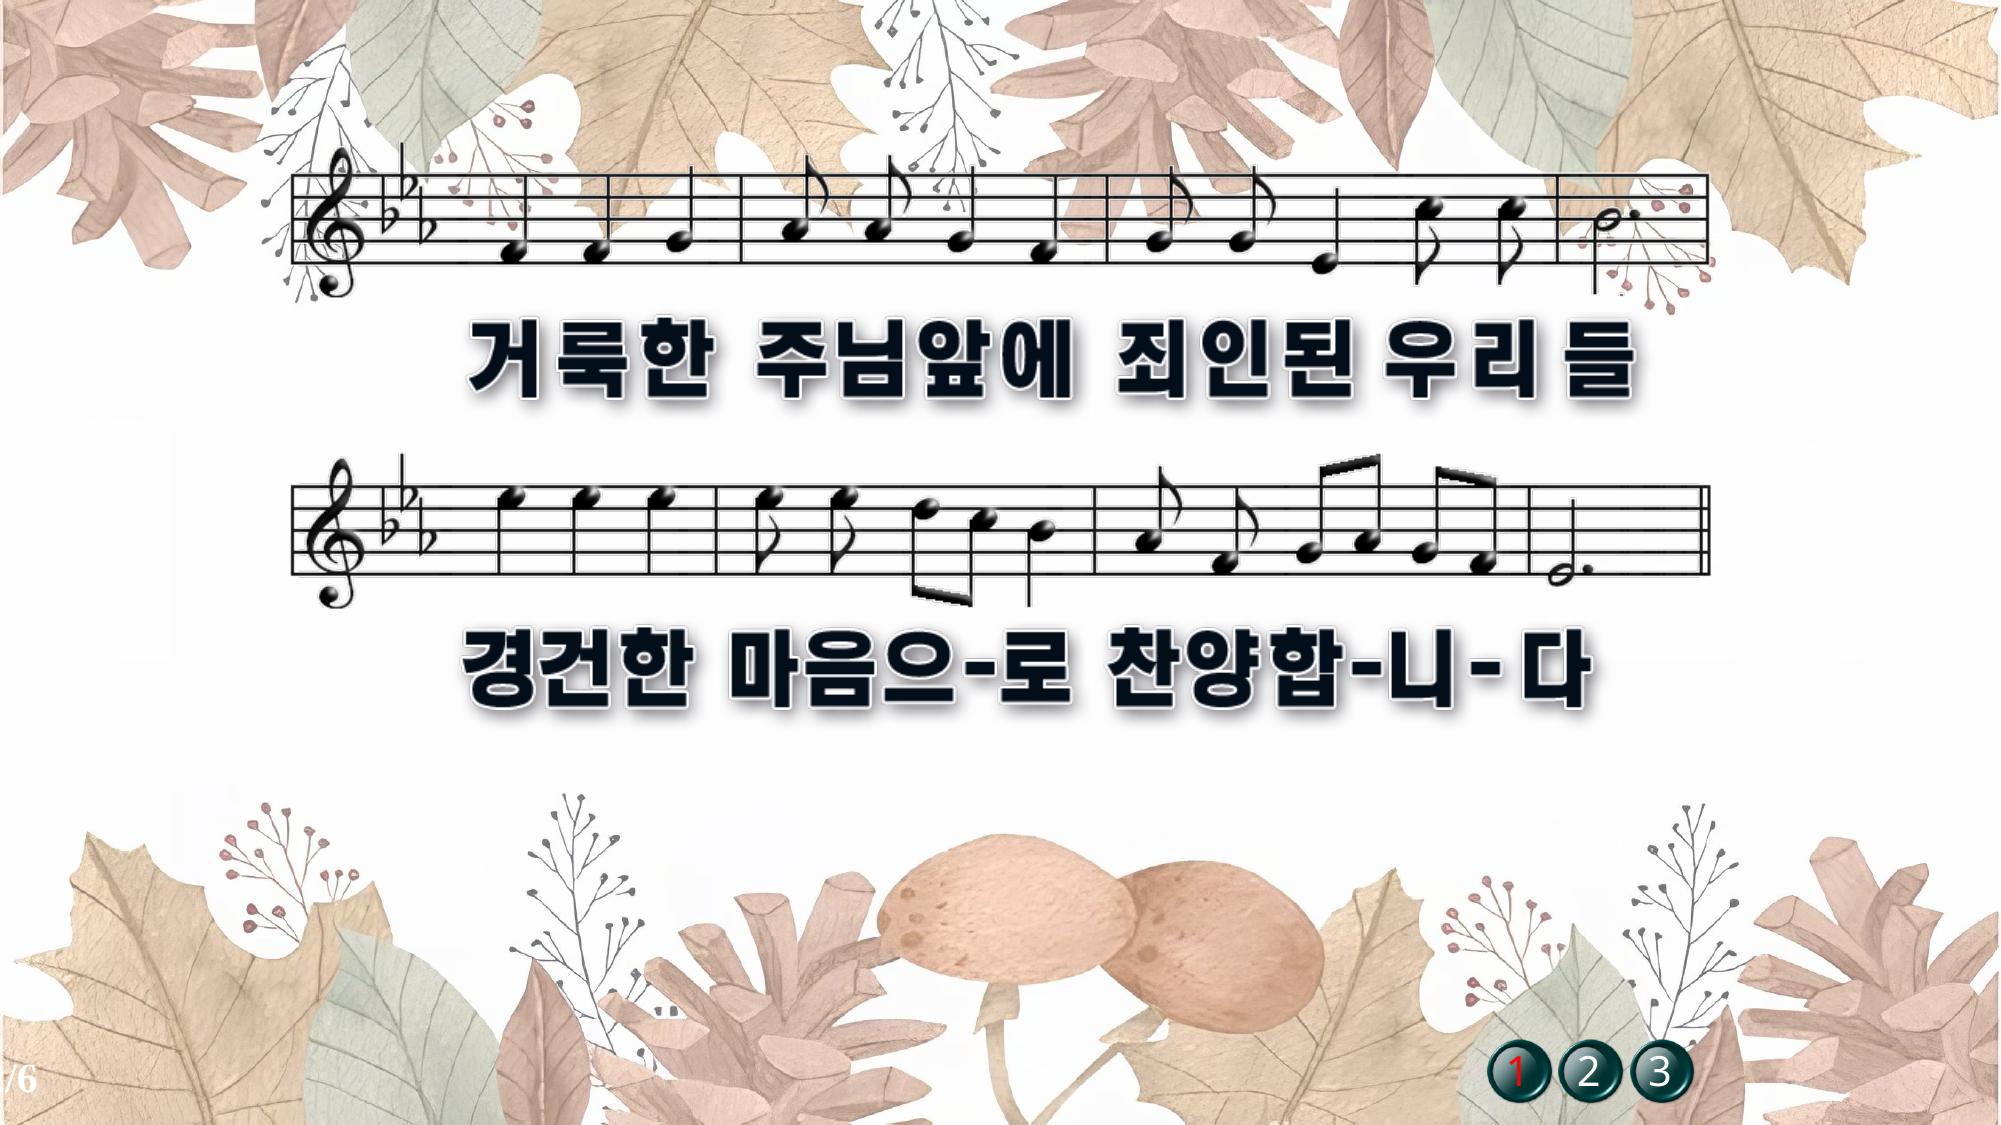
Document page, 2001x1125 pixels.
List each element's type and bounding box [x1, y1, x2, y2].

text_box [1484, 1035, 1555, 1106]
picture [0, 0, 2001, 1125]
text_box [1555, 1035, 1626, 1106]
text_box [1627, 1035, 1697, 1106]
